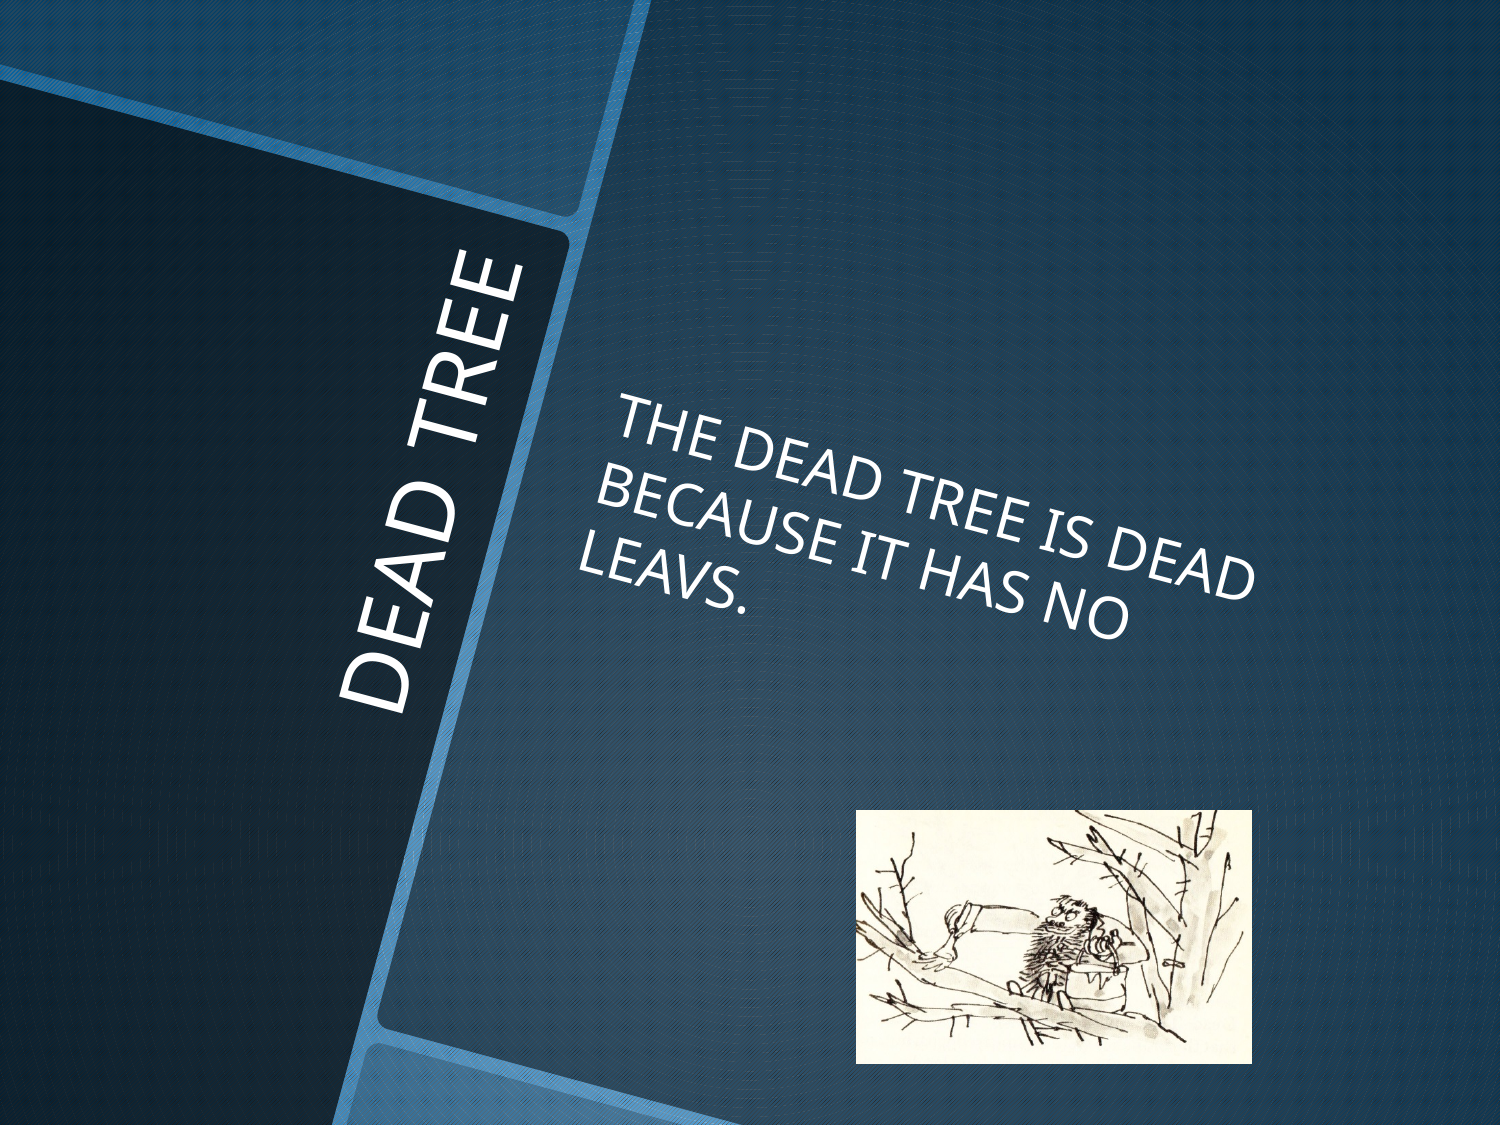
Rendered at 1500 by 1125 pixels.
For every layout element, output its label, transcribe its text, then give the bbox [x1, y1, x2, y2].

title DEAD TREE [69, 181, 554, 1056]
list THE DEAD TREE IS DEAD BECAUSE IT HAS NO LEAVS. [475, 72, 1430, 977]
picture [855, 809, 1253, 1065]
